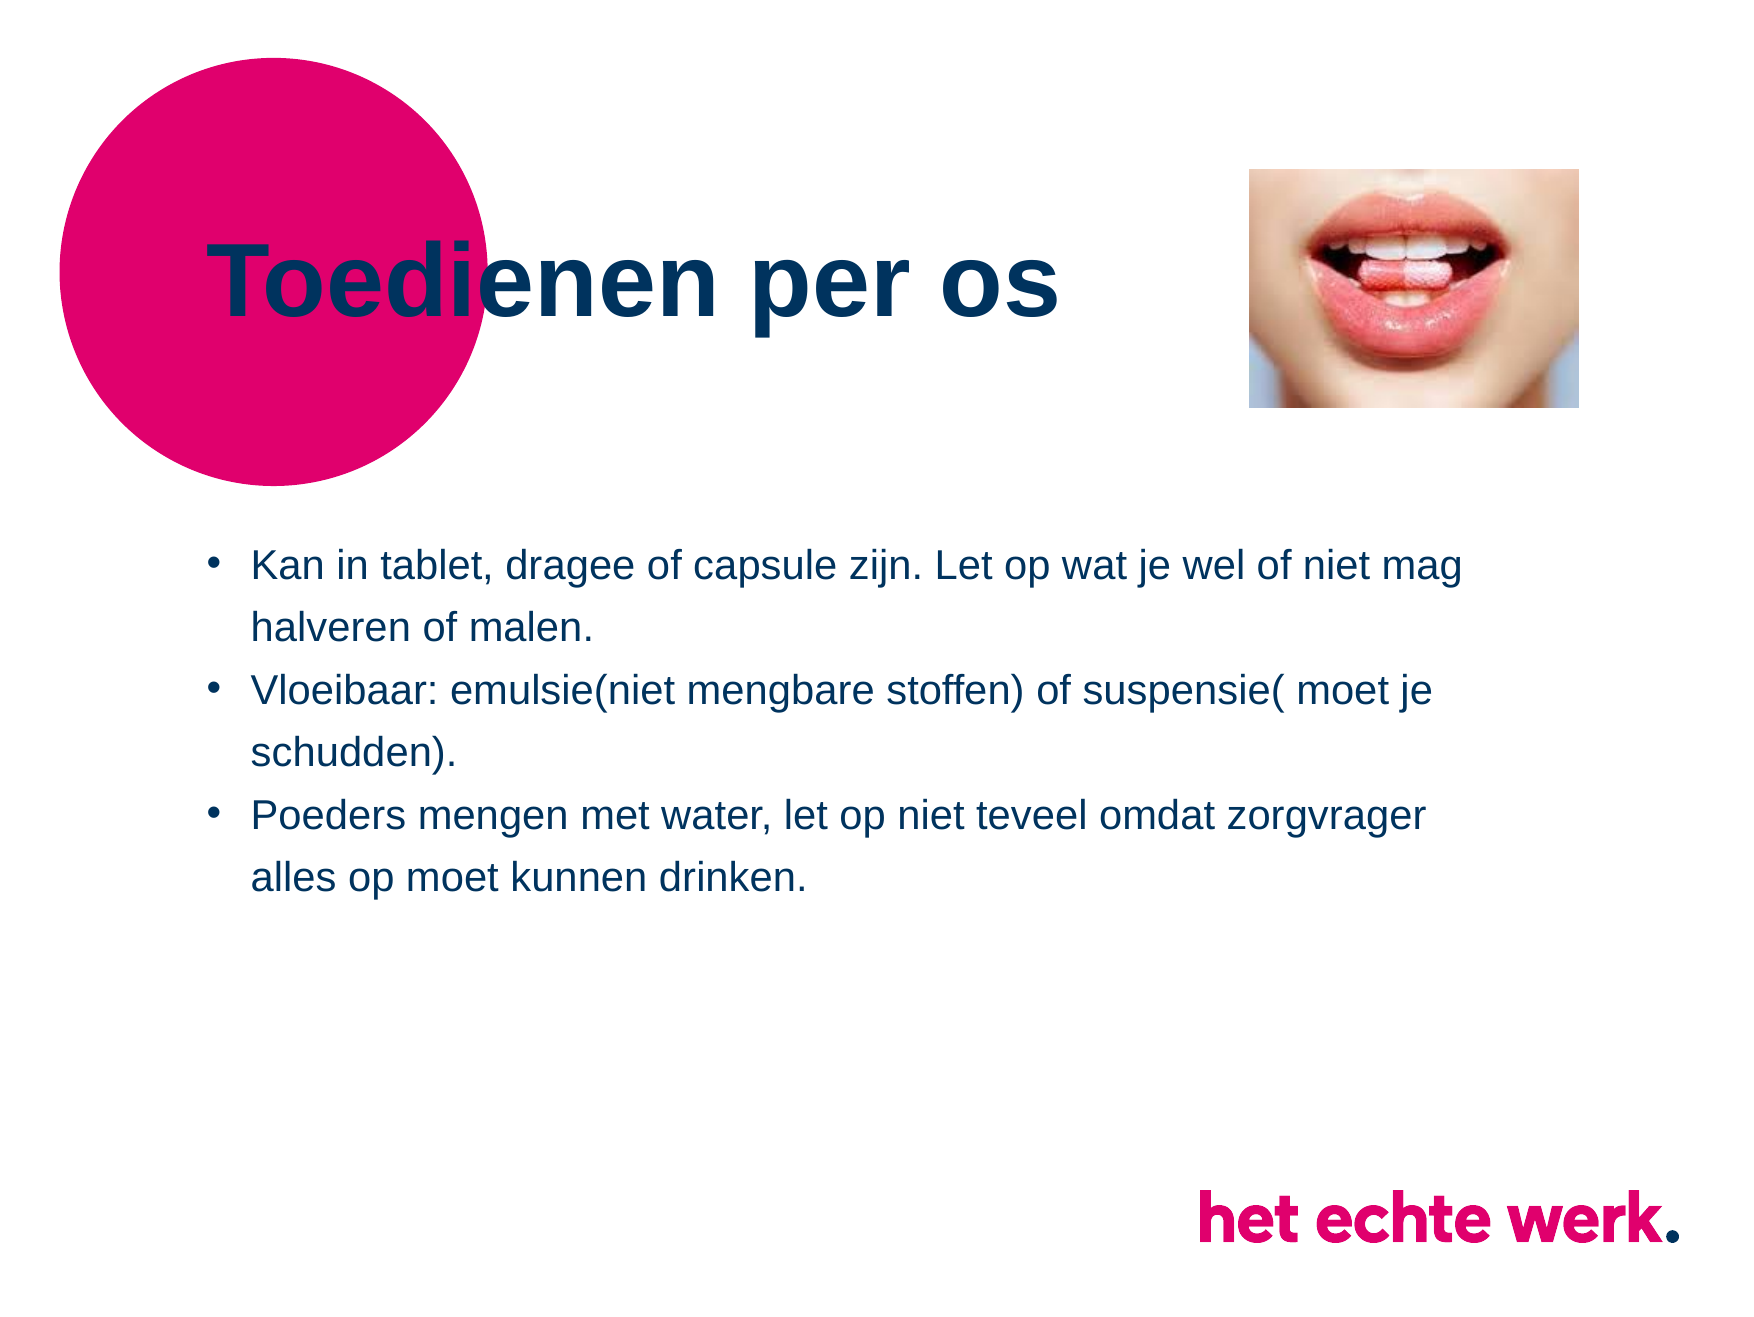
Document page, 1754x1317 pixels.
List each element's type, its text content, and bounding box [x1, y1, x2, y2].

picture [1248, 169, 1579, 408]
list Kan in tablet, dragee of capsule zijn. Let op wat je wel of niet mag halveren of malen. Vloeibaar: emulsie(niet mengbare stoffen) of suspensie( moet je schudden). Poeders mengen met water, let op niet teveel omdat zorgvrager alles op moet kunnen drinken. [206, 525, 1499, 1148]
picture [1191, 1184, 1754, 1317]
title Toedienen per os [206, 57, 1499, 487]
